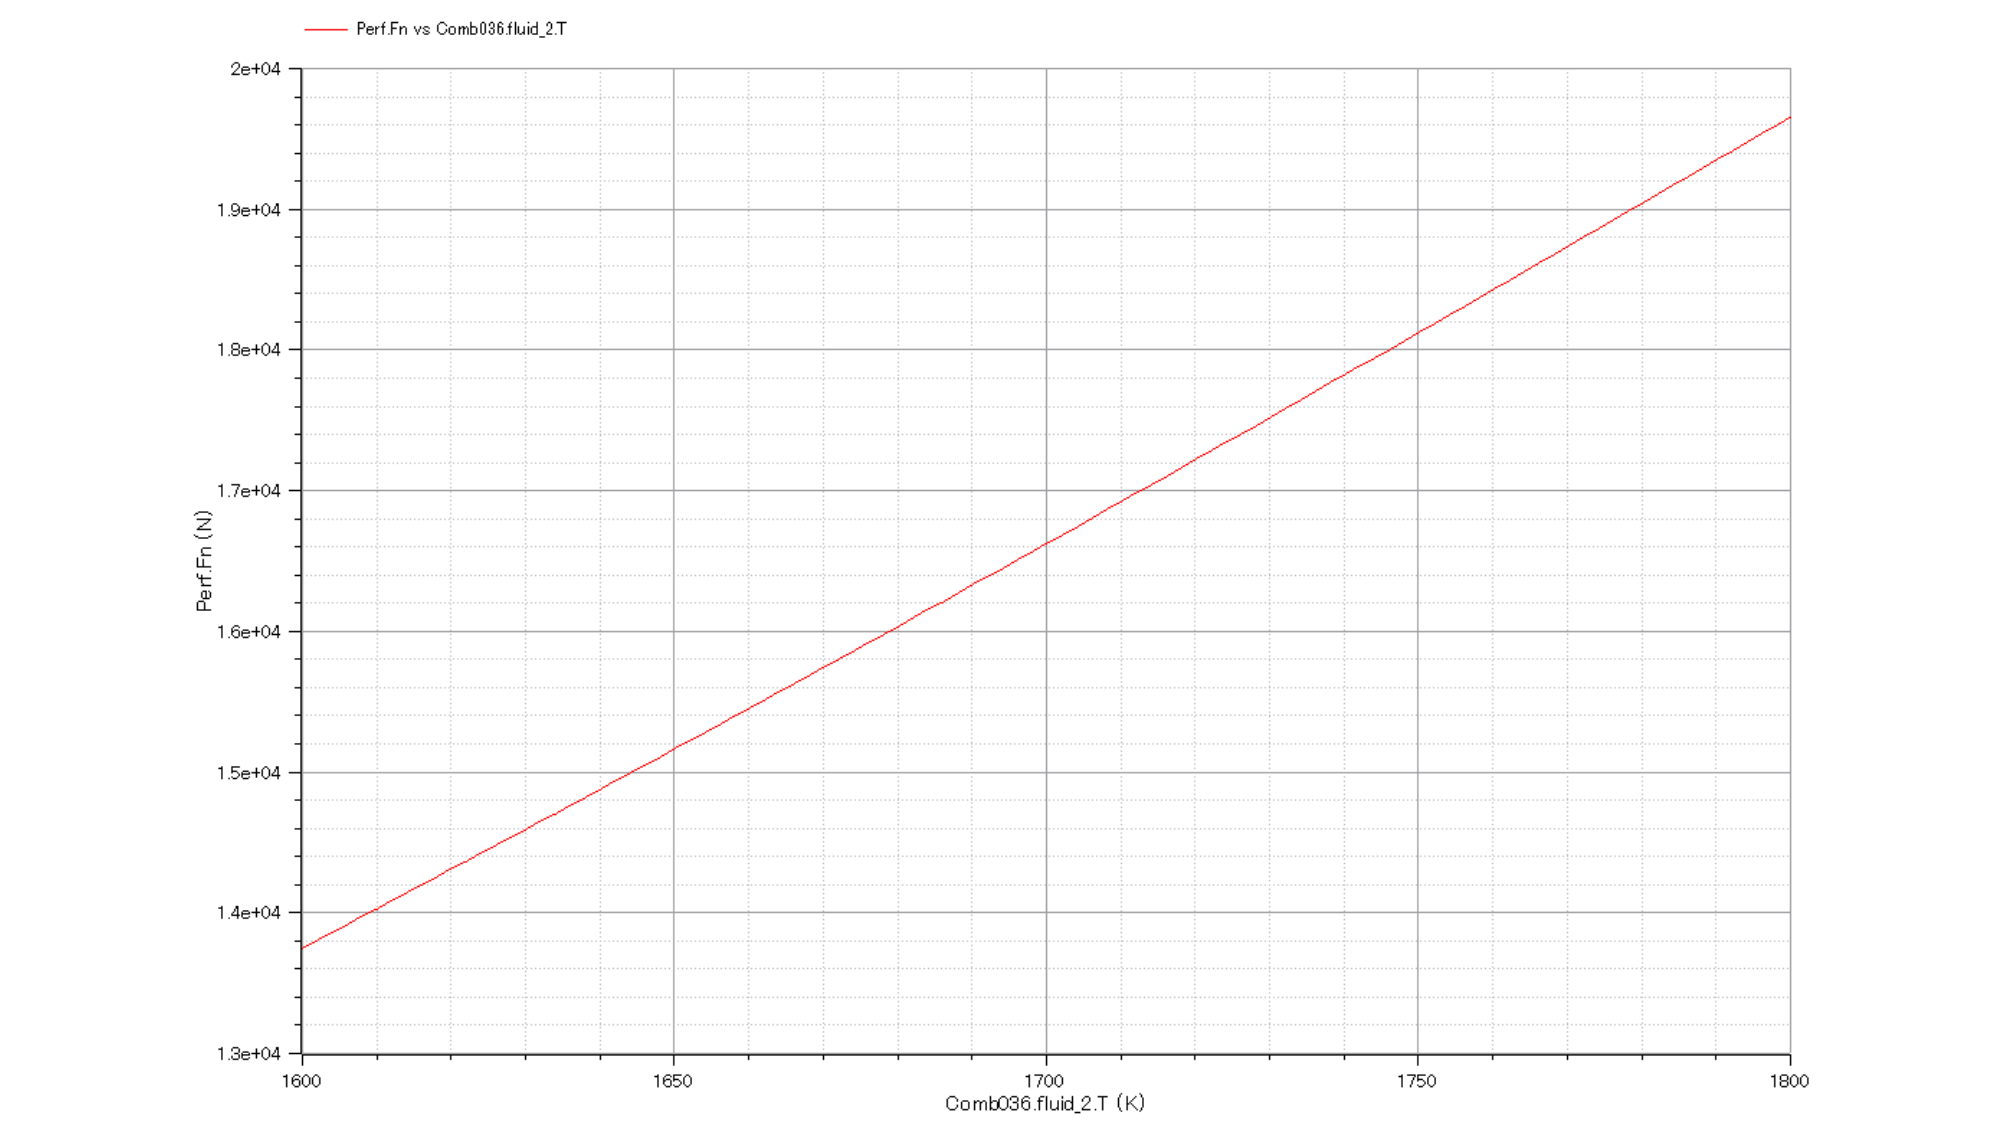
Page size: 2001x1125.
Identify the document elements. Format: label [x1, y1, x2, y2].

picture [184, 0, 1816, 1125]
